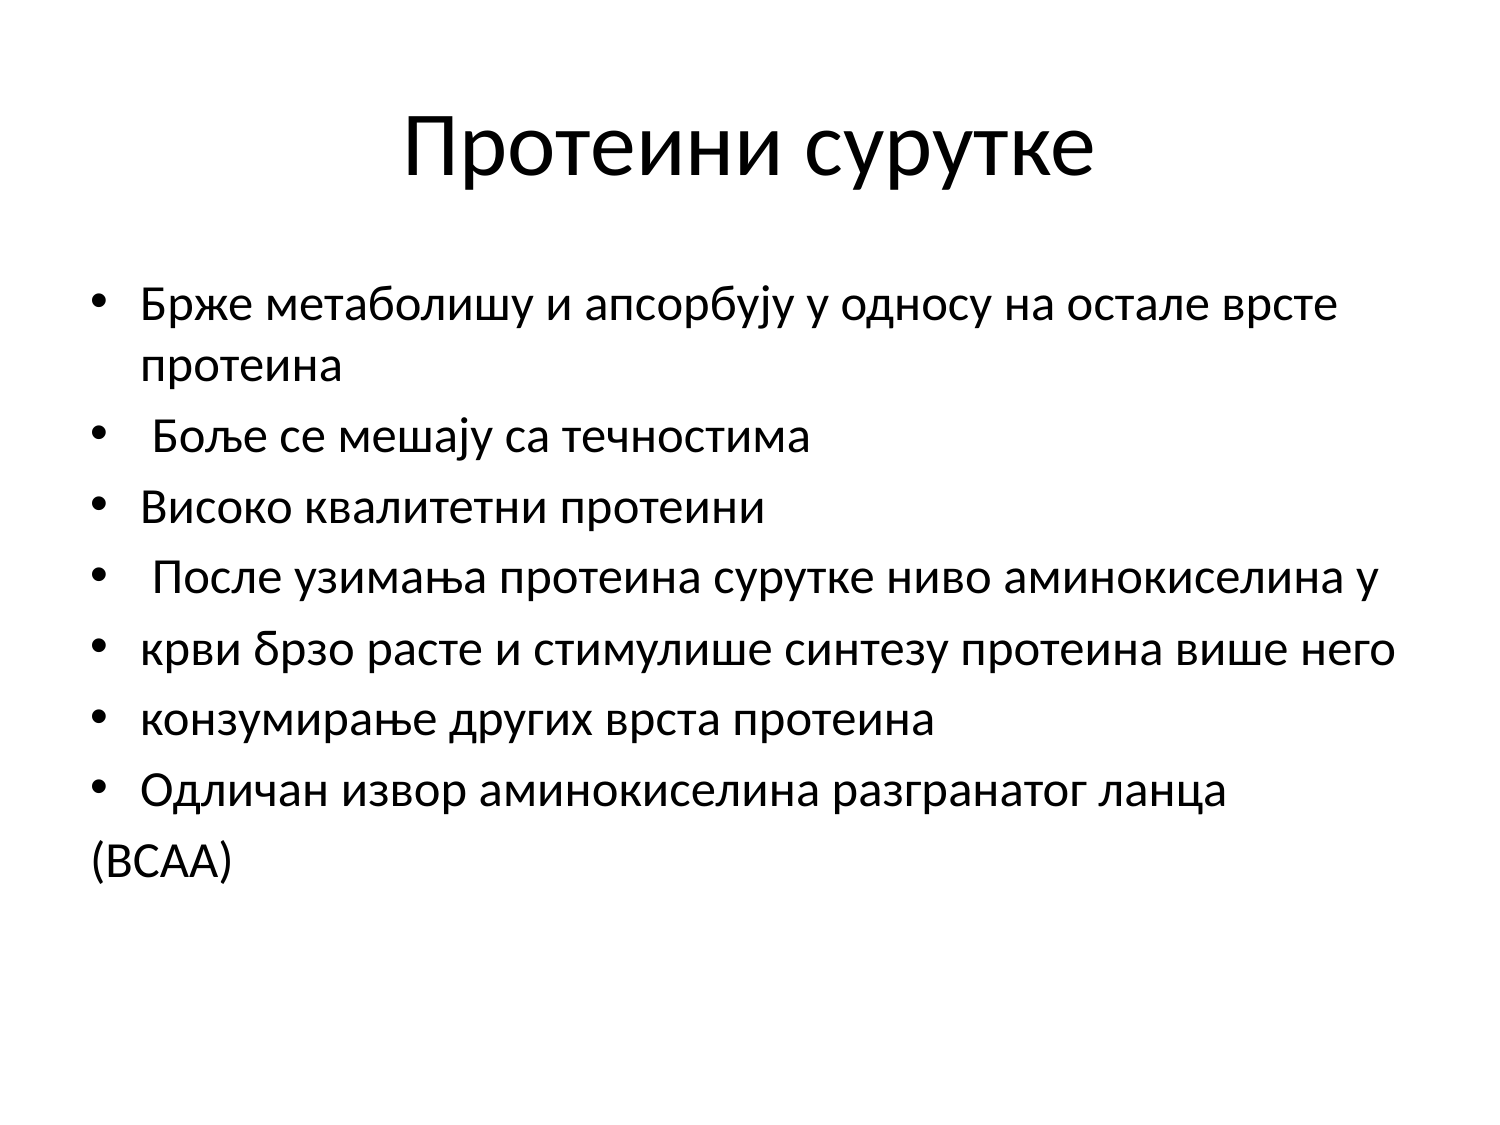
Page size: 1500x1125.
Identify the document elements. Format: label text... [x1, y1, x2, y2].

title Протеини сурутке [75, 45, 1425, 233]
list Брже метаболишу и апсорбују у односу на остале врсте протеина Боље се мешају са течностима Високо квалитетни протеини После узимања протеина сурутке ниво аминокиселина у крви брзо расте и стимулише синтезу протеина више него конзумирање других врста протеина Одличан извор аминокиселина разгранатог ланца (BCAA) [75, 262, 1425, 1005]
